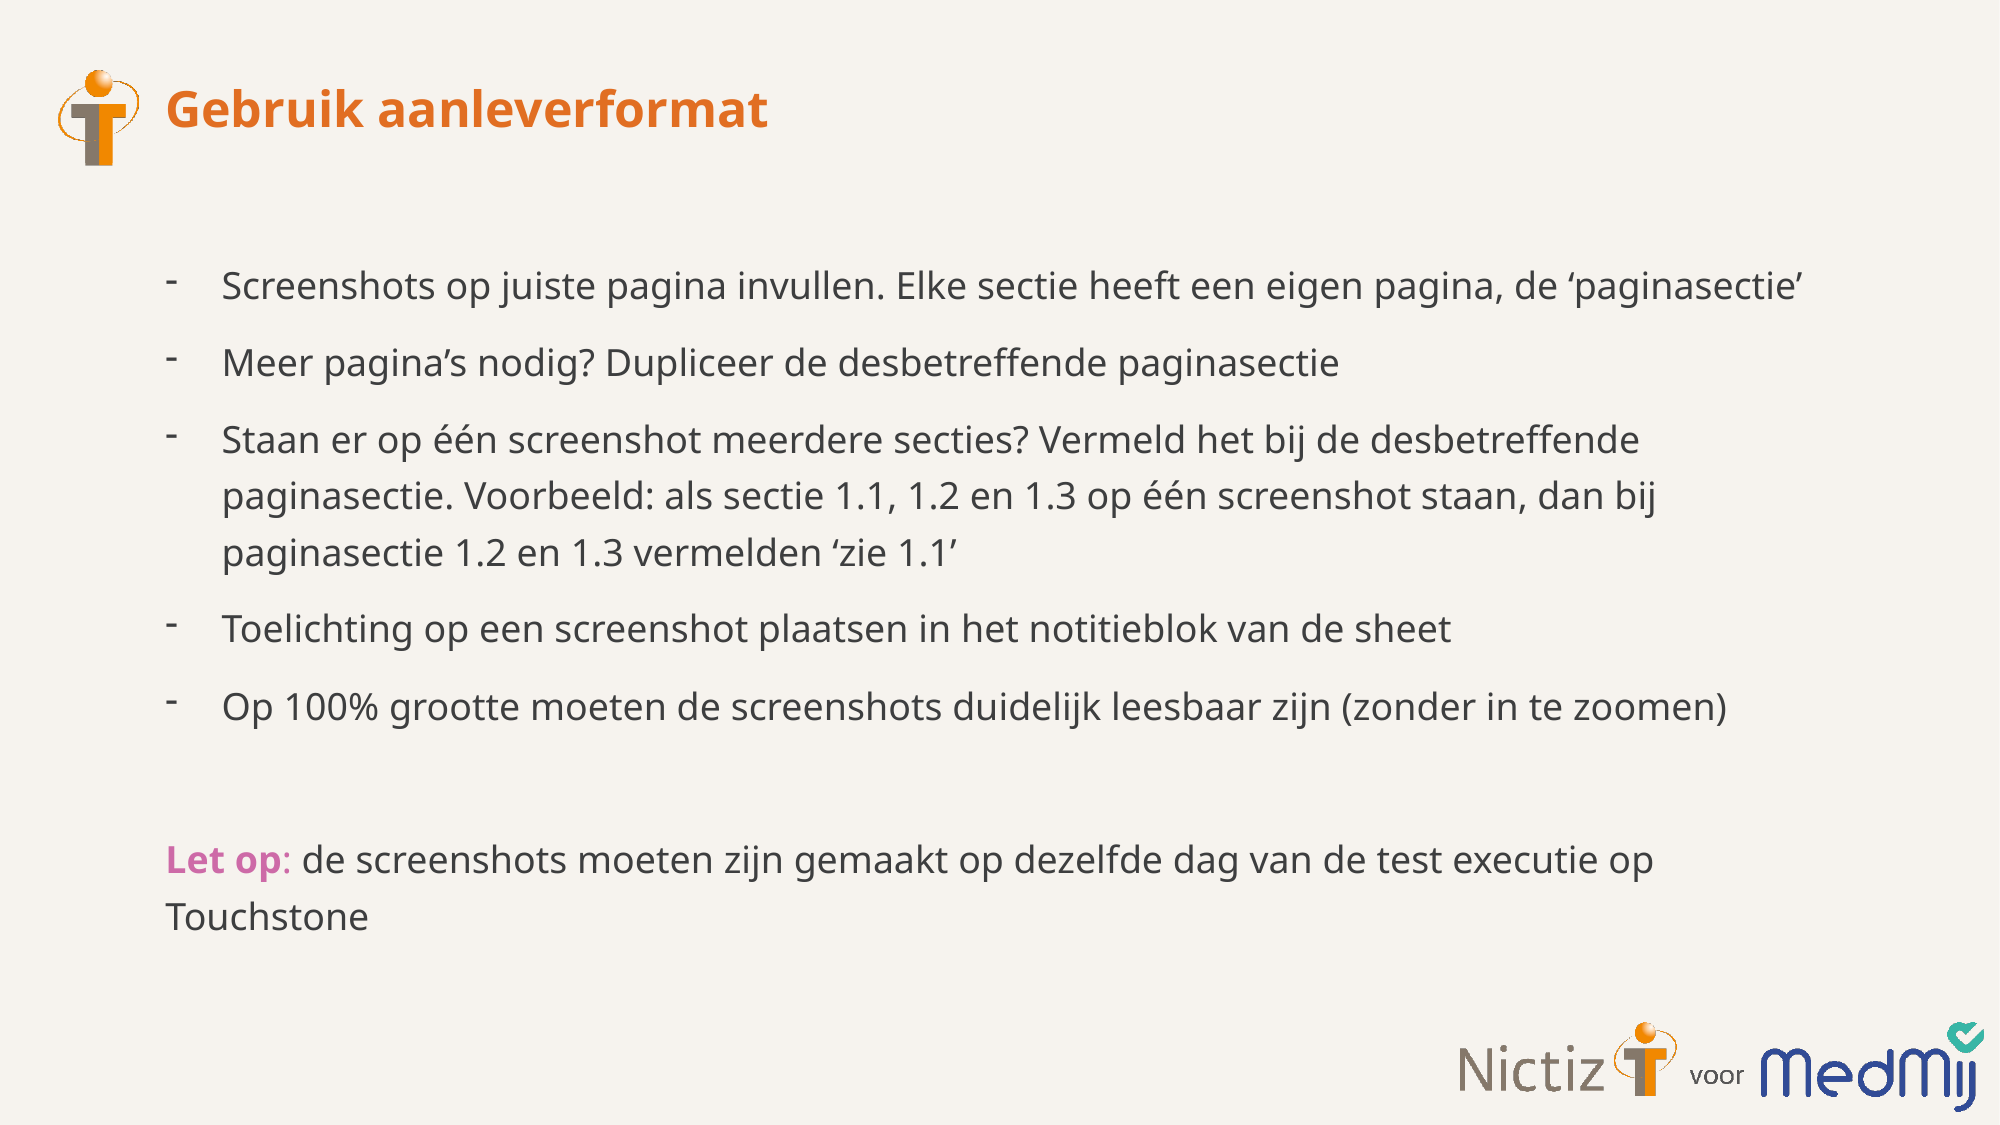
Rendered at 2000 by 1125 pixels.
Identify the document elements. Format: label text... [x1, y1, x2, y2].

title Gebruik aanleverformat [150, 76, 1850, 165]
picture [1457, 1019, 1988, 1113]
list Screenshots op juiste pagina invullen. Elke sectie heeft een eigen pagina, de ‘paginasectie’ Meer pagina’s nodig? Dupliceer de desbetreffende paginasectie Staan er op één screenshot meerdere secties? Vermeld het bij de desbetreffende paginasectie. Voorbeeld: als sectie 1.1, 1.2 en 1.3 op één screenshot staan, dan bij paginasectie 1.2 en 1.3 vermelden ‘zie 1.1’ Toelichting op een screenshot plaatsen in het notitieblok van de sheet Op 100% grootte moeten de screenshots duidelijk leesbaar zijn (zonder in te zoomen) Let op: de screenshots moeten zijn gemaakt op dezelfde dag van de test executie op Touchstone [150, 243, 1850, 1060]
picture [50, 66, 151, 187]
